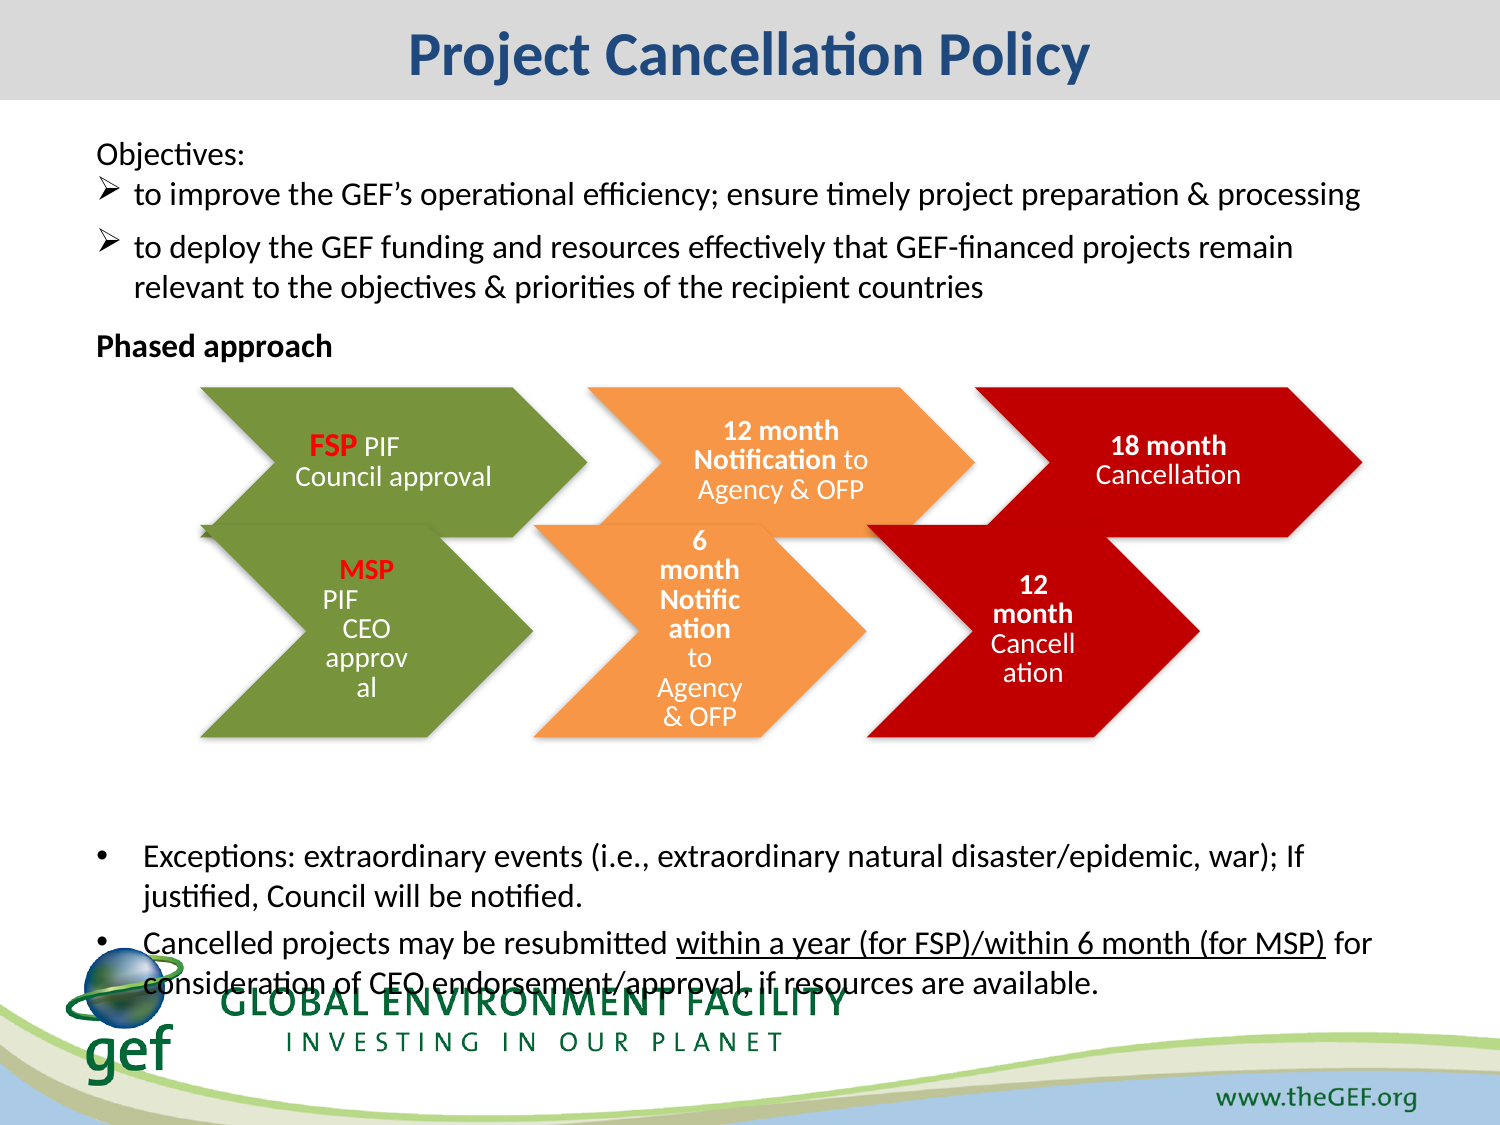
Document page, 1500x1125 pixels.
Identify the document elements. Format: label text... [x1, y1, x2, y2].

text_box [199, 387, 1363, 538]
picture [0, 920, 1500, 1125]
list Objectives: to improve the GEF’s operational efficiency; ensure timely project preparation & processing to deploy the GEF funding and resources effectively that GEF-financed projects remain relevant to the objectives & priorities of the recipient countries Phased approach Exceptions: extraordinary events (i.e., extraordinary natural disaster/epidemic, war); If justified, Council will be notified. Cancelled projects may be resubmitted within a year (for FSP)/within 6 month (for MSP) for consideration of CEO endorsement/approval, if resources are available. [80, 124, 1419, 963]
text_box Project Cancellation Policy [0, 0, 1500, 100]
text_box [199, 524, 1201, 738]
